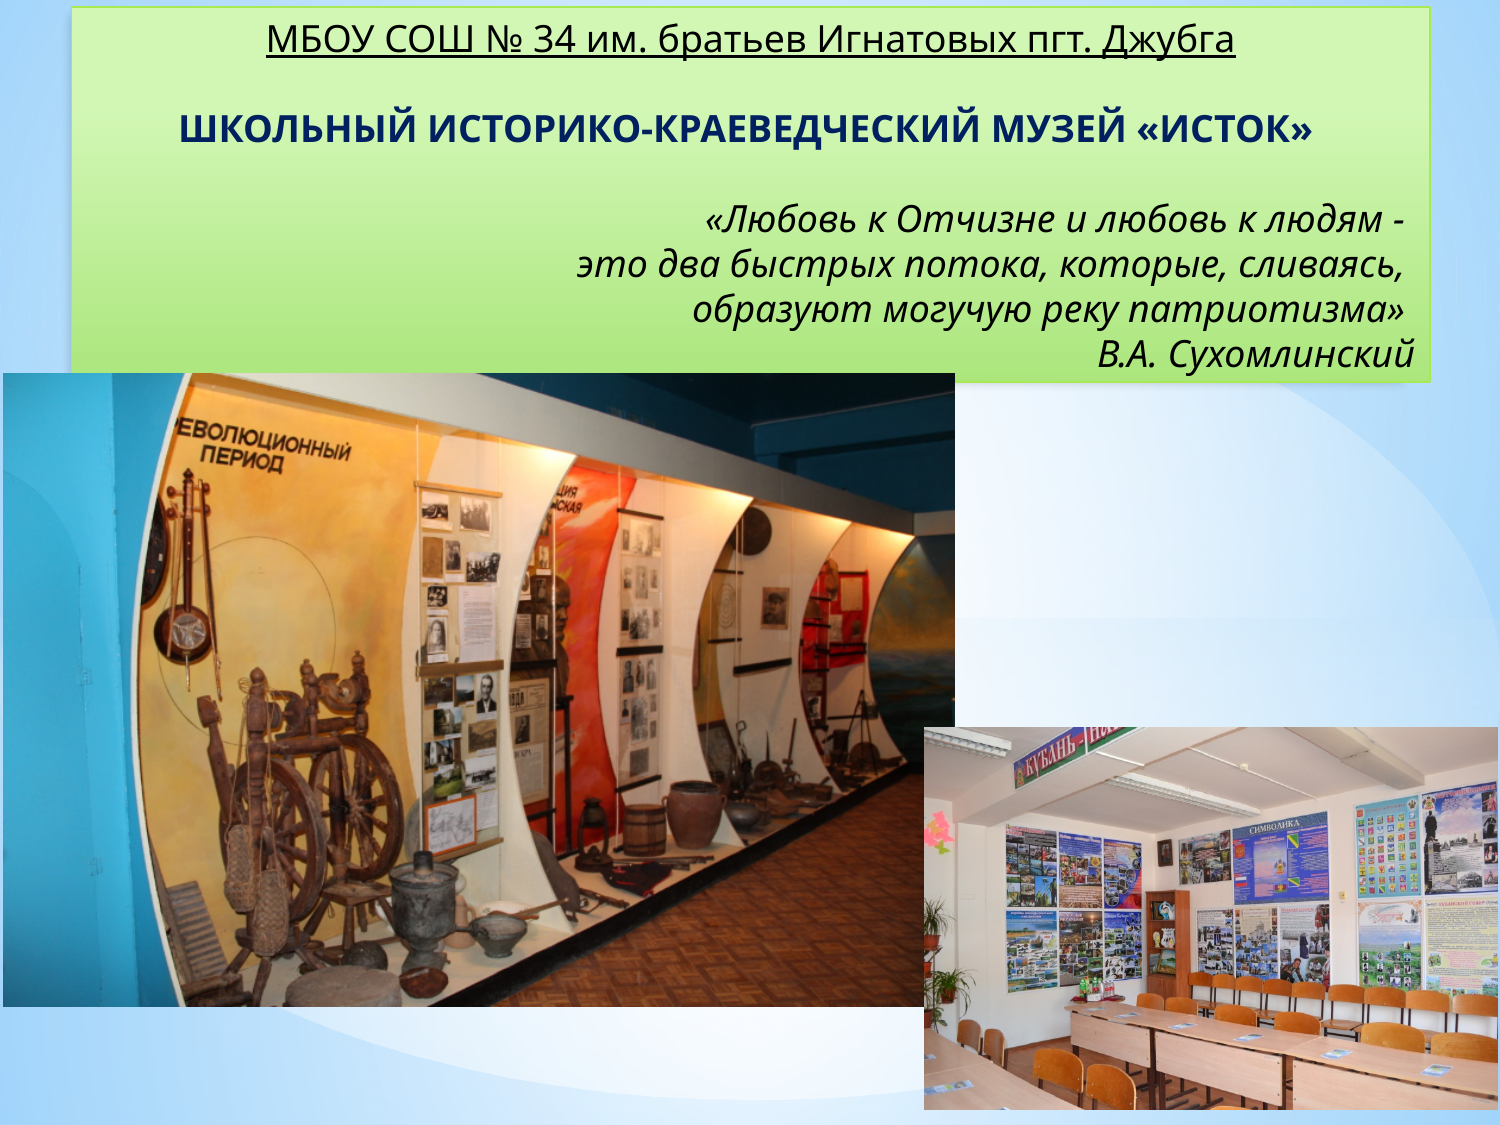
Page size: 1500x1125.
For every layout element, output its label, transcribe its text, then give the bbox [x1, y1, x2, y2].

picture [3, 373, 1498, 1110]
text_box МБОУ СОШ № 34 им. братьев Игнатовых пгт. Джубга ШКОЛЬНЫЙ ИСТОРИКО-КРАЕВЕДЧЕСКИЙ МУЗЕЙ «ИСТОК» «Любовь к Отчизне и любовь к людям - это два быстрых потока, которые, сливаясь, образуют могучую реку патриотизма» В.А. Сухомлинский [71, 6, 1431, 383]
